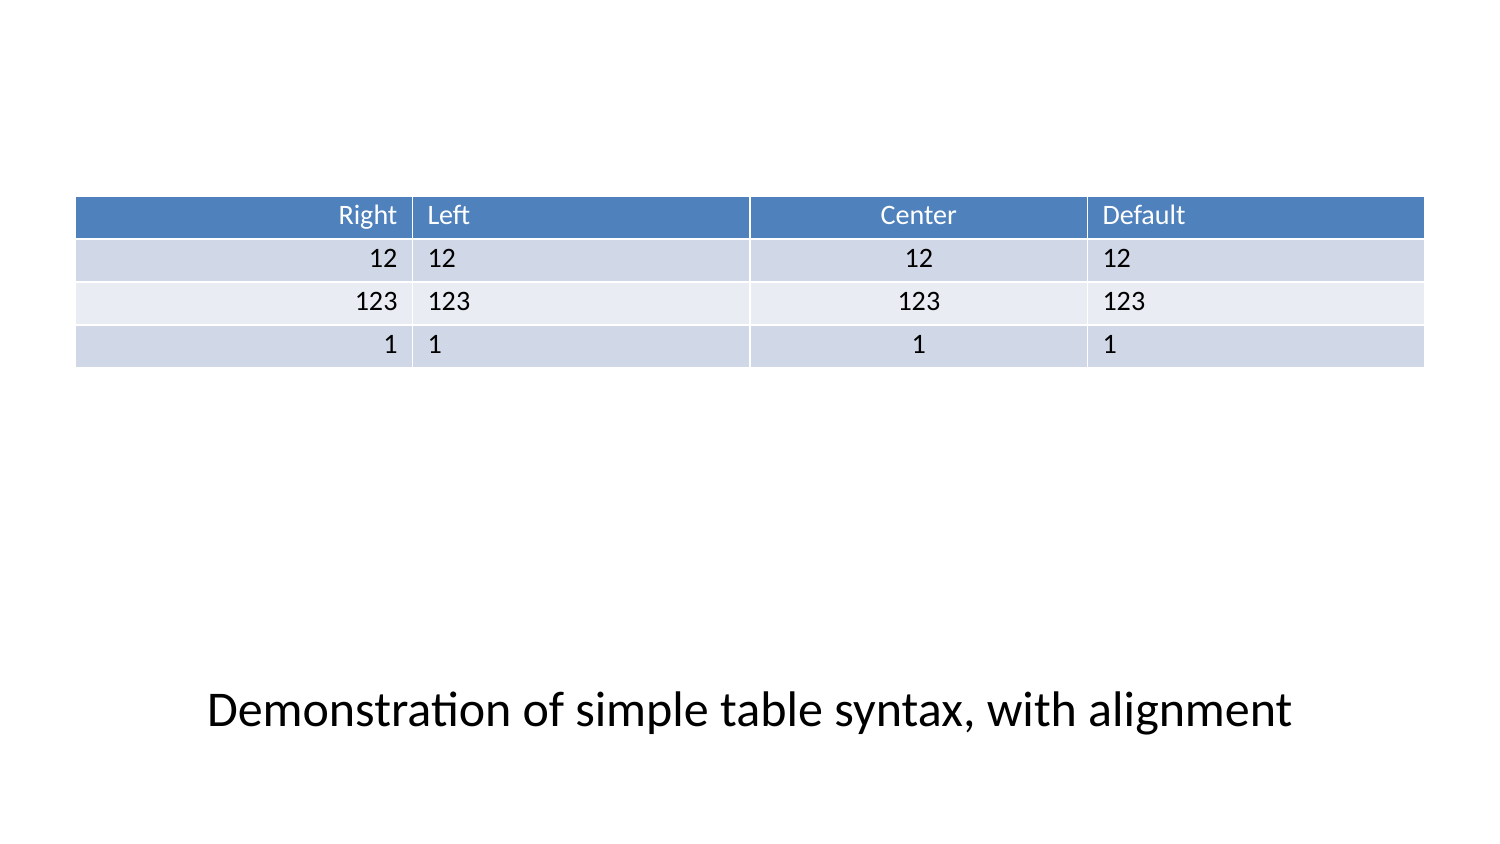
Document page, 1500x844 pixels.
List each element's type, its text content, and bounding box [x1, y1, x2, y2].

table_cell 123 [751, 283, 1087, 324]
table_cell 1 [1088, 326, 1424, 367]
table_cell 1 [751, 326, 1087, 367]
table_header Center [751, 197, 1087, 238]
table_cell 123 [76, 283, 412, 324]
list Demonstration of simple table syntax, with alignment [75, 668, 1425, 753]
table_cell 12 [76, 240, 412, 281]
table_header Left [413, 197, 749, 238]
table_cell 12 [751, 240, 1087, 281]
table_cell 1 [413, 326, 749, 367]
table_cell 123 [1088, 283, 1424, 324]
table_cell 123 [413, 283, 749, 324]
table_header Right [76, 197, 412, 238]
table_header Default [1088, 197, 1424, 238]
table_cell 12 [1088, 240, 1424, 281]
table_cell 12 [413, 240, 749, 281]
table_cell 1 [76, 326, 412, 367]
